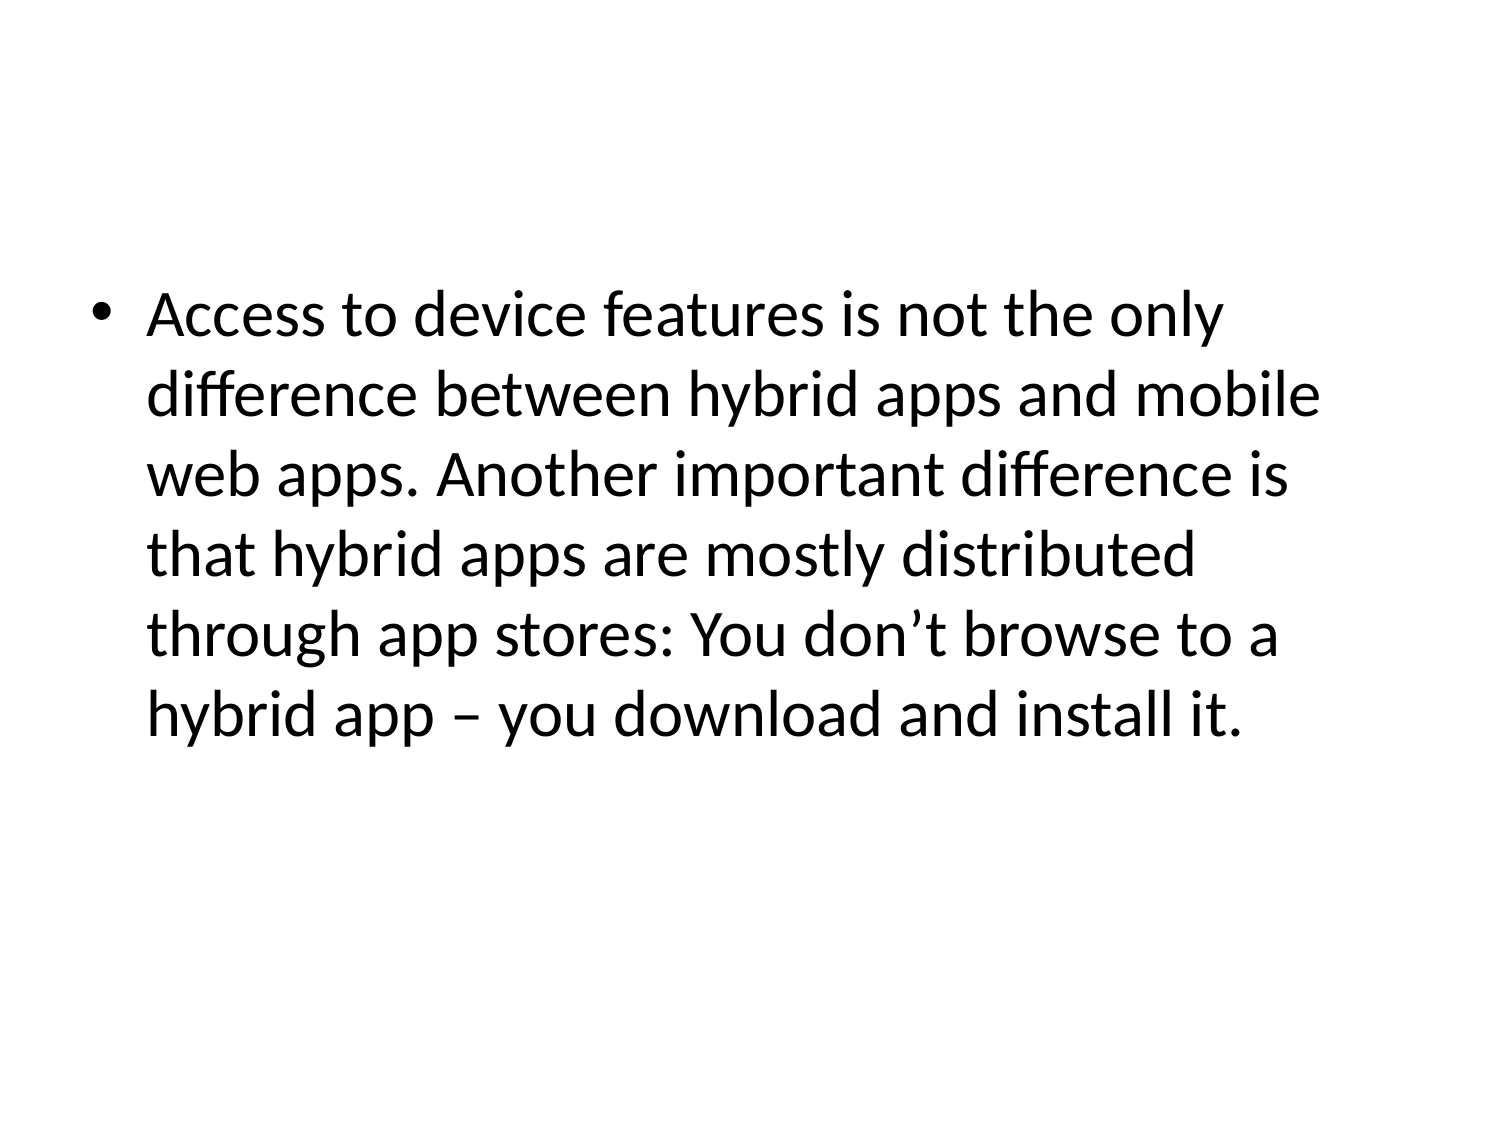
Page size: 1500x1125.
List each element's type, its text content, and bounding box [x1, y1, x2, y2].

list Access to device features is not the only difference between hybrid apps and mobile web apps. Another important difference is that hybrid apps are mostly distributed through app stores: You don’t browse to a hybrid app – you download and install it. [75, 262, 1425, 1005]
